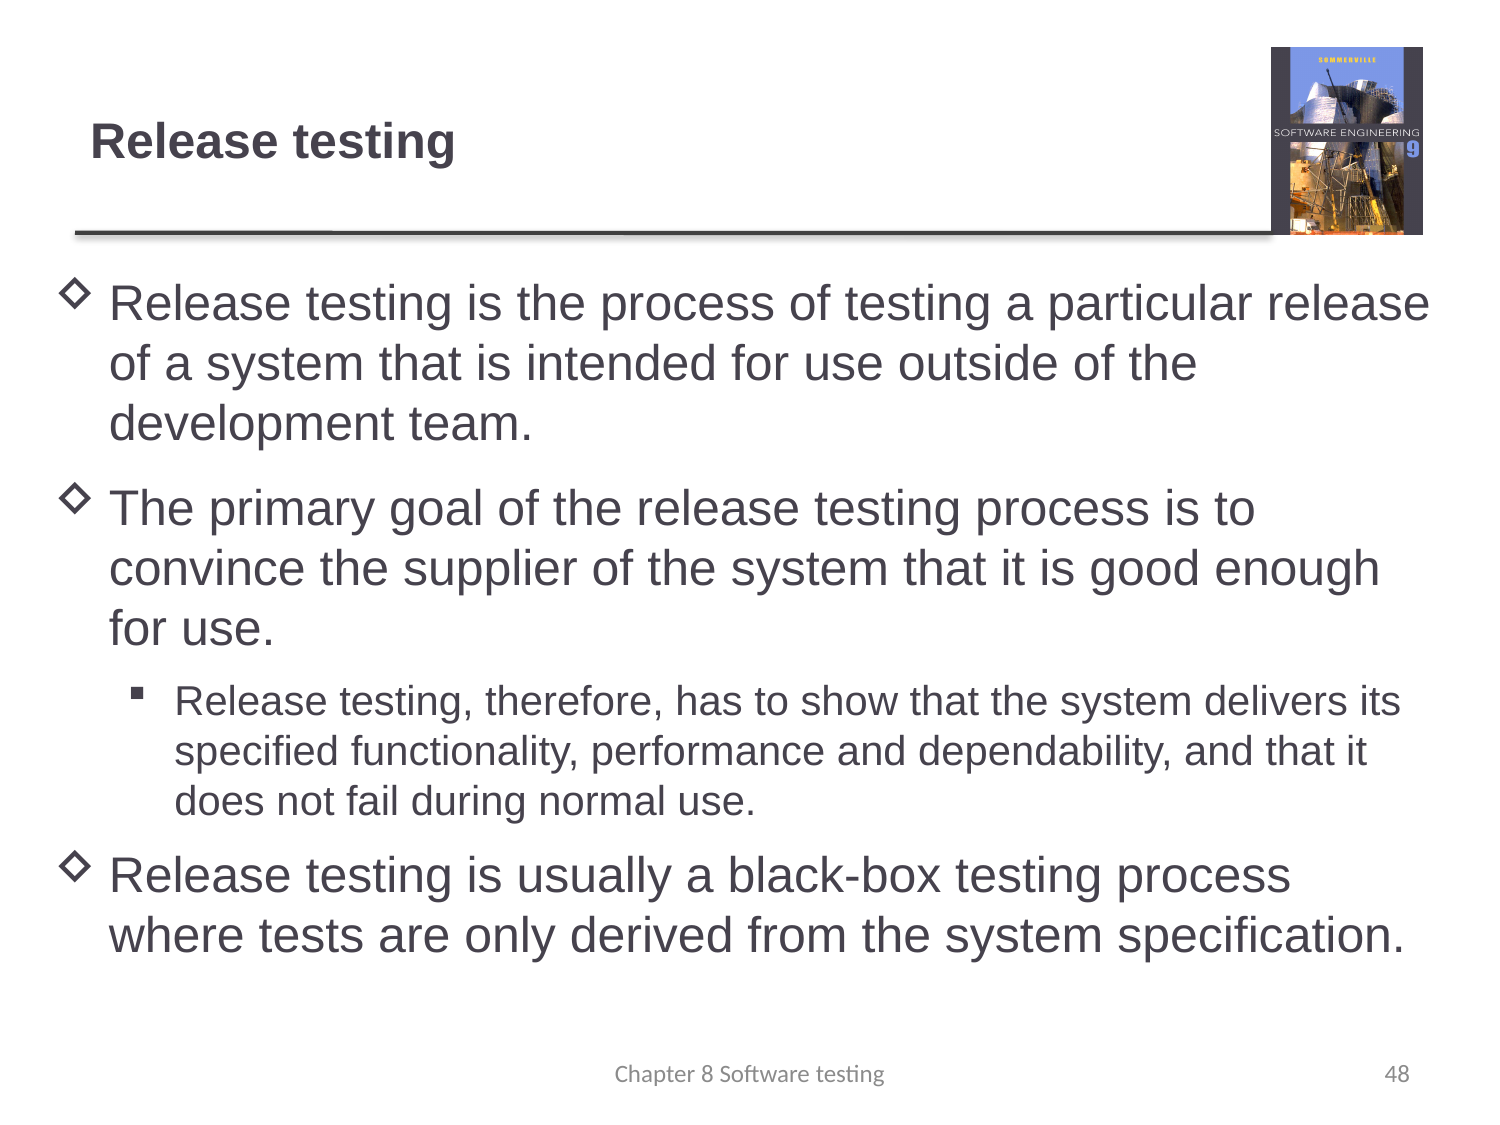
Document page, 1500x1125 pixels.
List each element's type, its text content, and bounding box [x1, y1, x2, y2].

footer Chapter 8 Software testing [512, 1042, 988, 1103]
list Release testing is the process of testing a particular release of a system that is intended for use outside of the development team. The primary goal of the release testing process is to convince the supplier of the system that it is good enough for use. Release testing, therefore, has to show that the system delivers its specified functionality, performance and dependability, and that it does not fail during normal use. Release testing is usually a black-box testing process where tests are only derived from the system specification. [37, 262, 1454, 1005]
picture [1272, 47, 1423, 235]
slide_number 48 [1074, 1042, 1425, 1103]
title Release testing [74, 44, 1272, 233]
